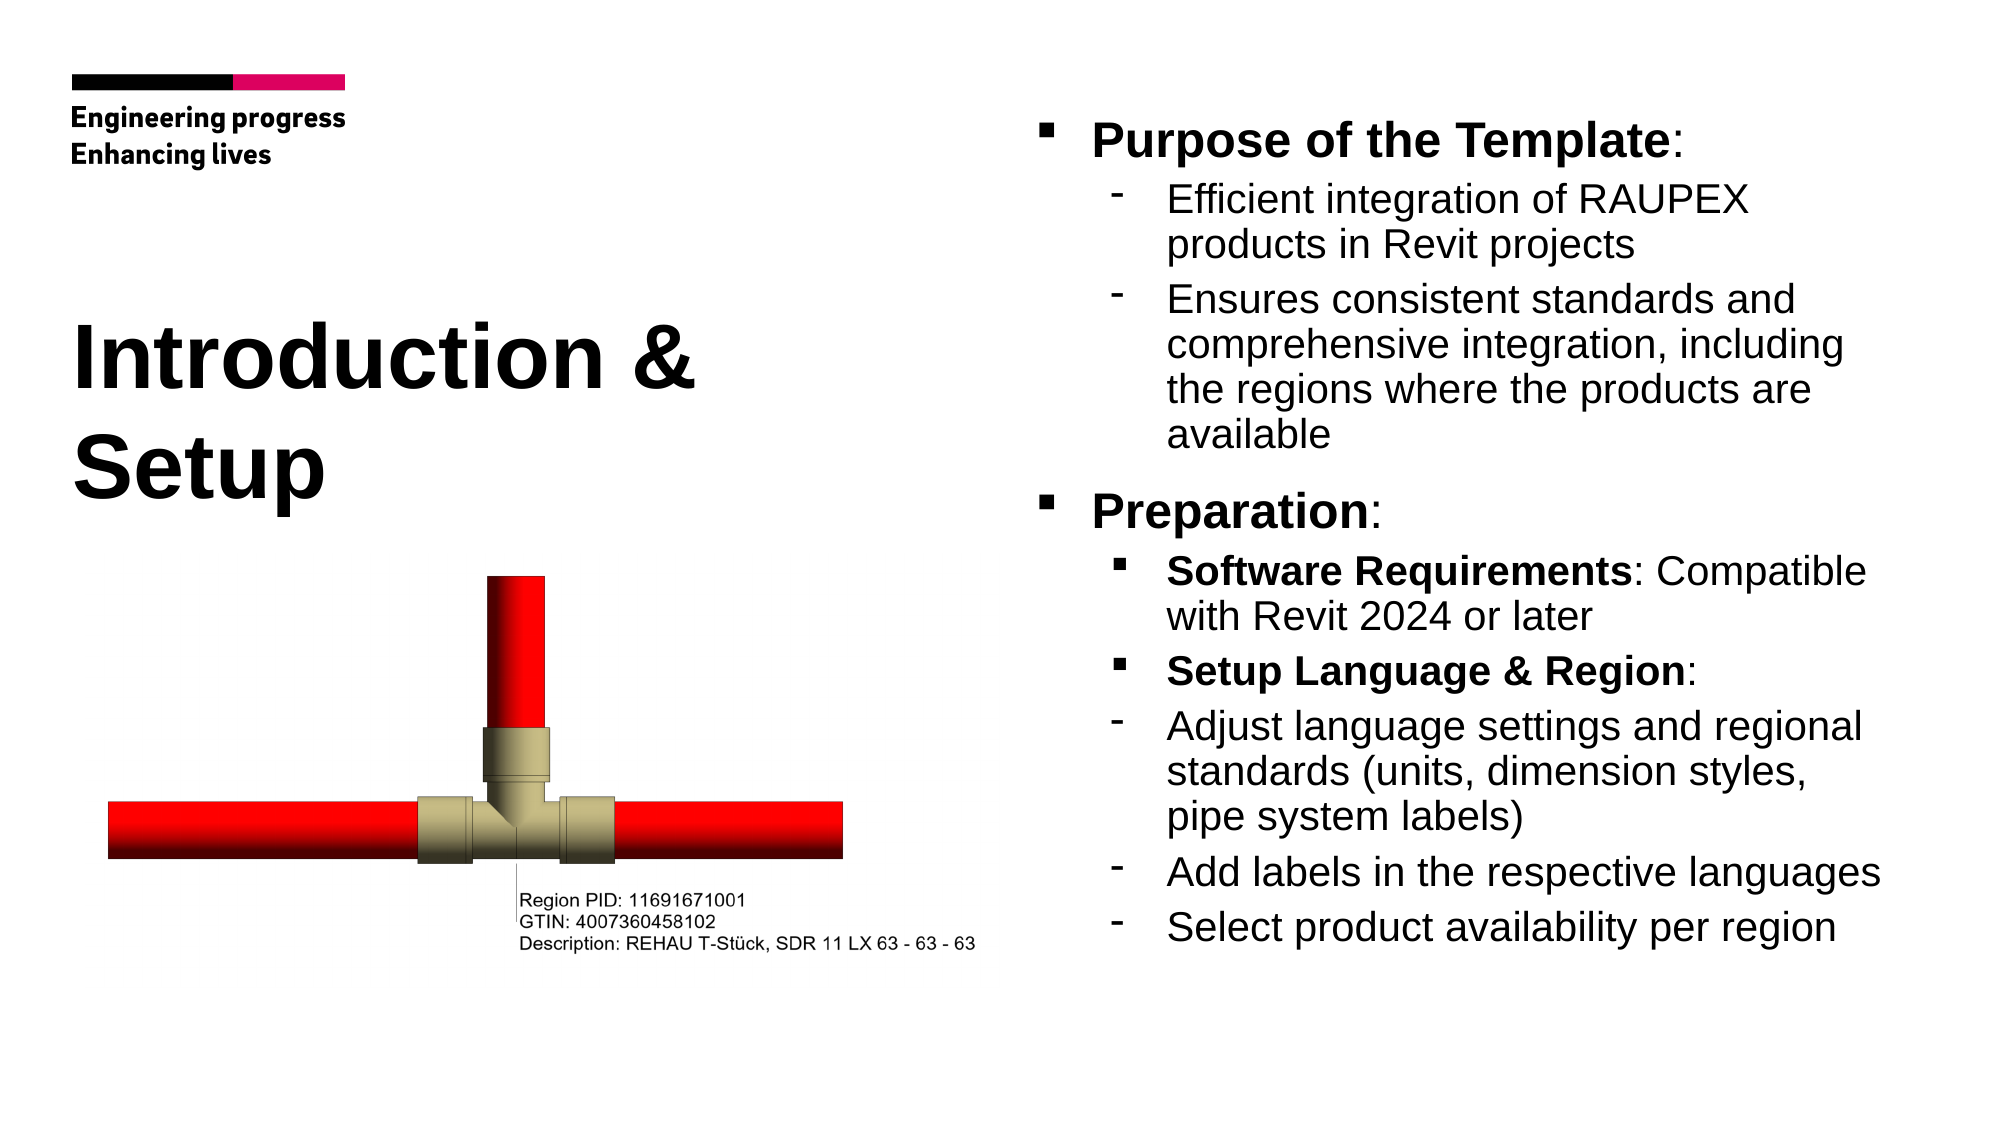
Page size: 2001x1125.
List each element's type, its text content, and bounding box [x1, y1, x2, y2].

picture [85, 553, 1000, 988]
list Purpose of the Template: Efficient integration of RAUPEX products in Revit projects Ensures consistent standards and comprehensive integration, including the regions where the products are available Preparation: Software Requirements: Compatible with Revit 2024 or later Setup Language & Region: Adjust language settings and regional standards (units, dimension styles, pipe system labels) Add labels in the respective languages Select product availability per region [1035, 107, 1928, 1052]
picture [72, 74, 345, 171]
title Introduction & Setup [72, 296, 965, 617]
